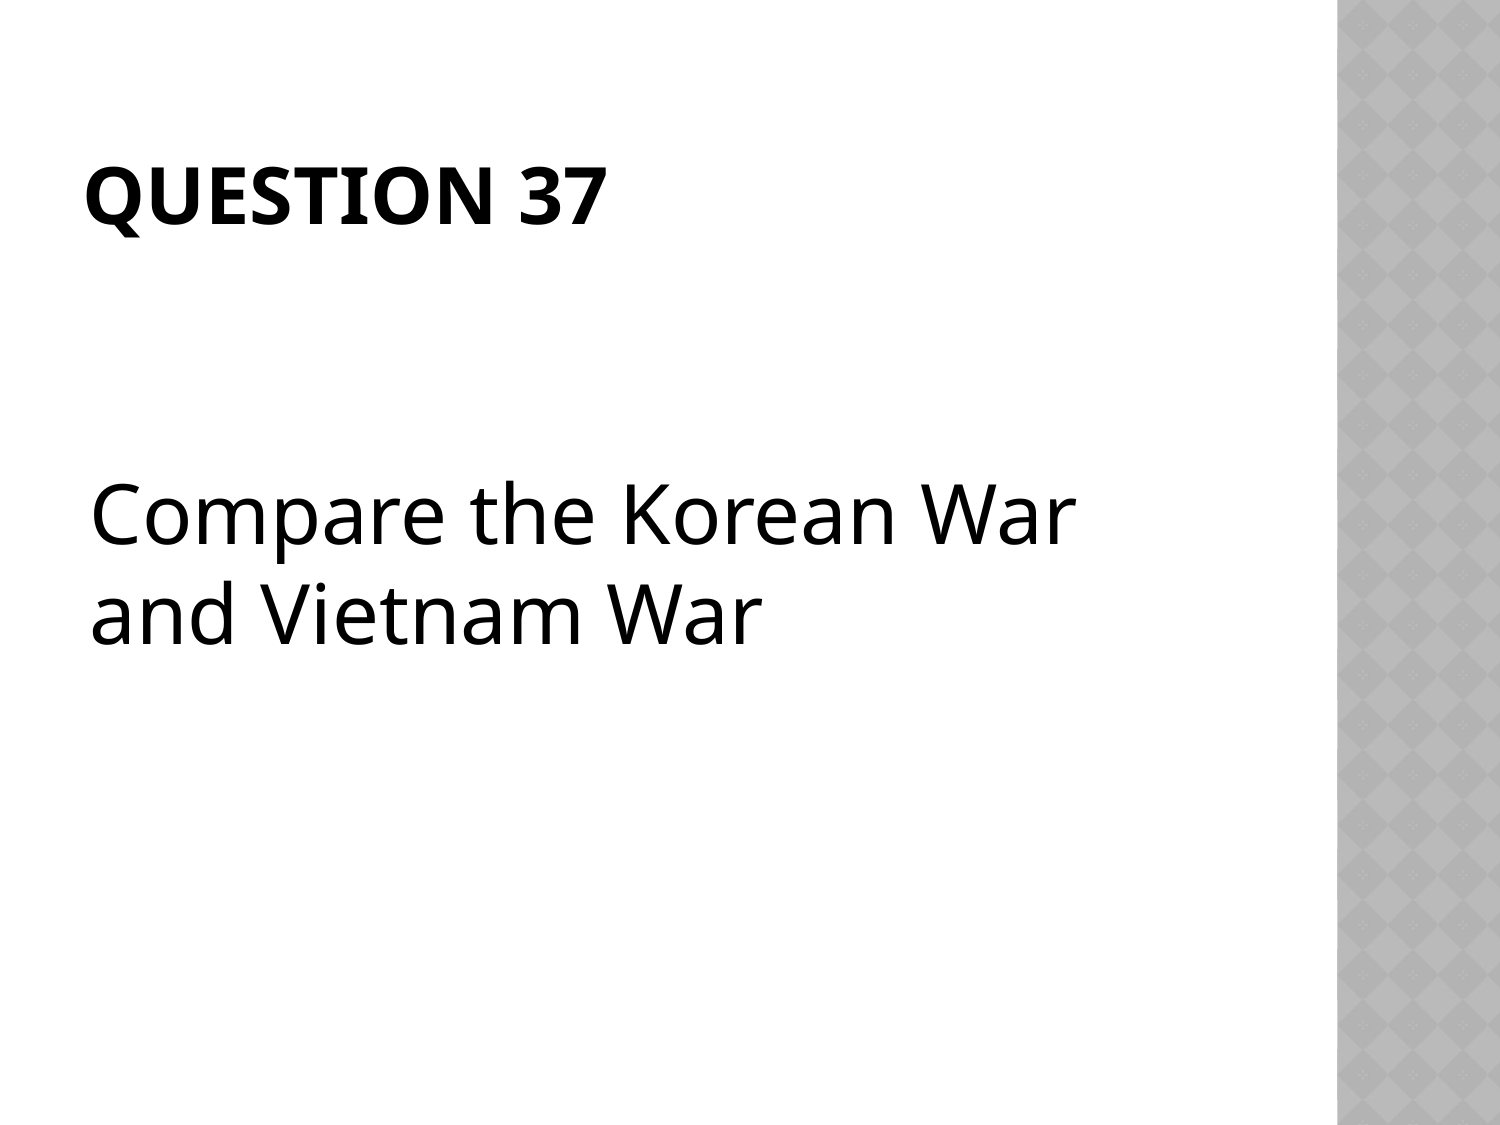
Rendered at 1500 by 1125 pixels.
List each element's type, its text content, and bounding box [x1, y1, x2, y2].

list Compare the Korean War and Vietnam War [75, 264, 1263, 1059]
title Question 37 [75, 52, 1263, 240]
